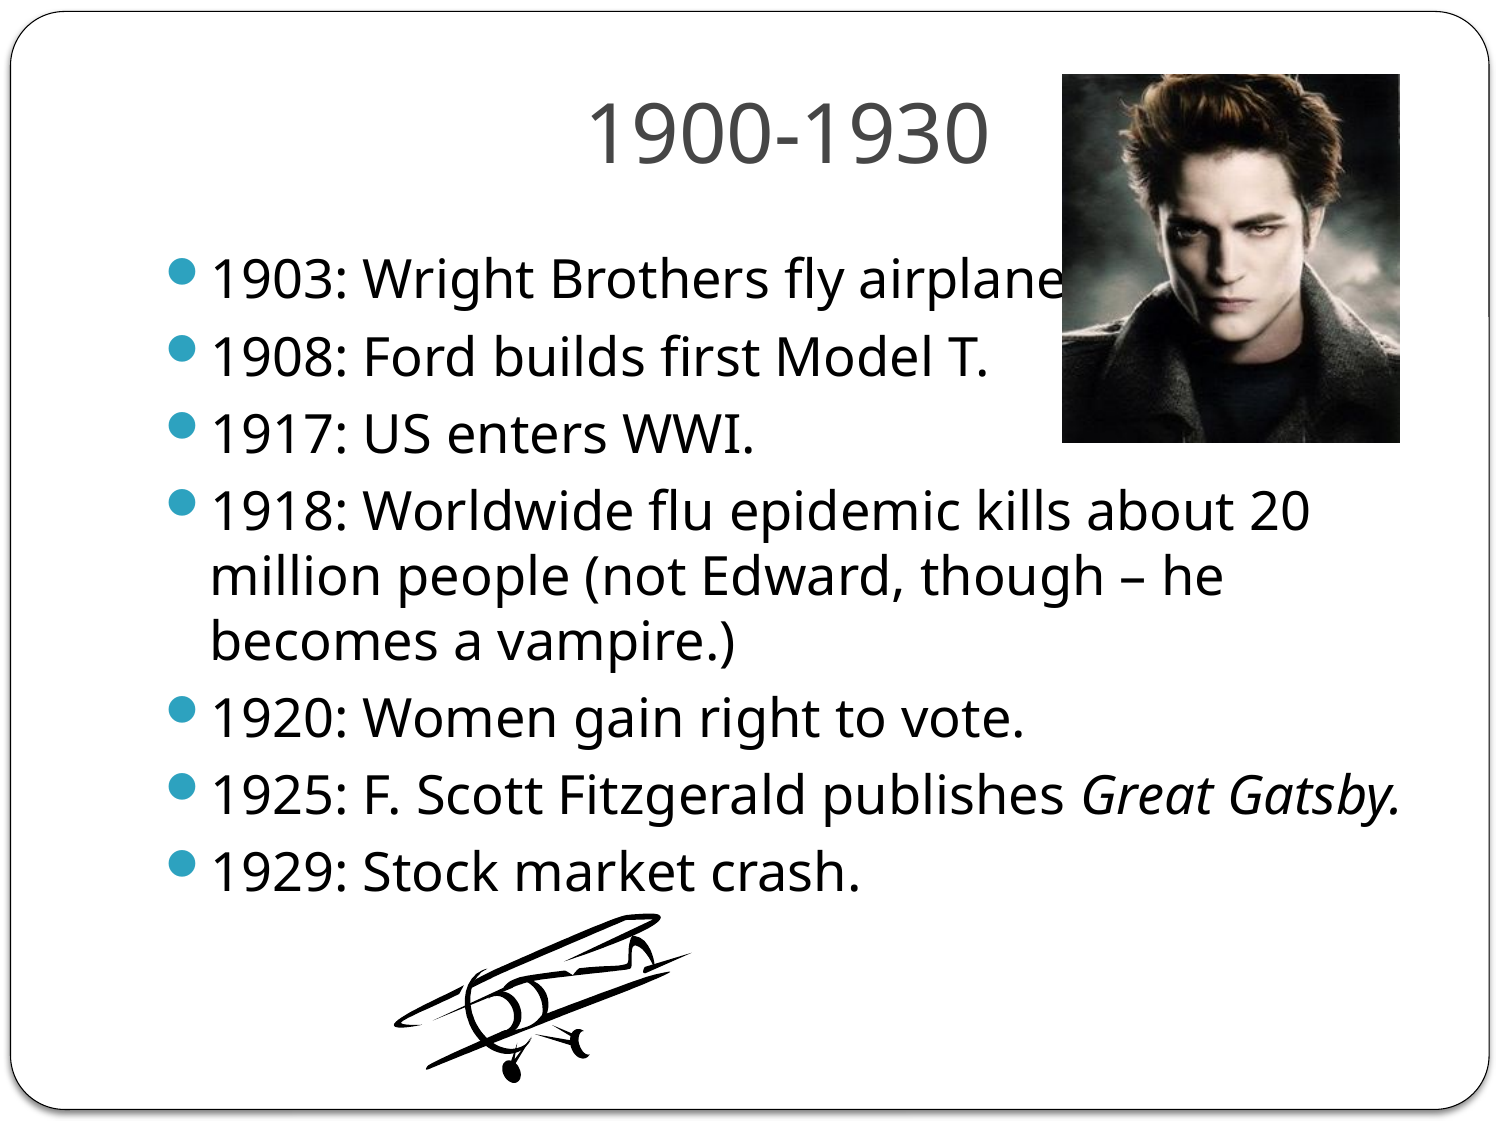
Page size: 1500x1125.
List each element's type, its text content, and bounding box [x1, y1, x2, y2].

list 1903: Wright Brothers fly airplane. 1908: Ford builds first Model T. 1917: US enters WWI. 1918: Worldwide flu epidemic kills about 20 million people (not Edward, though – he becomes a vampire.) 1920: Women gain right to vote. 1925: F. Scott Fitzgerald publishes Great Gatsby. 1929: Stock market crash. [150, 237, 1425, 988]
title 1900-1930 [150, 62, 1425, 196]
picture [387, 912, 692, 1085]
picture [1062, 74, 1401, 443]
